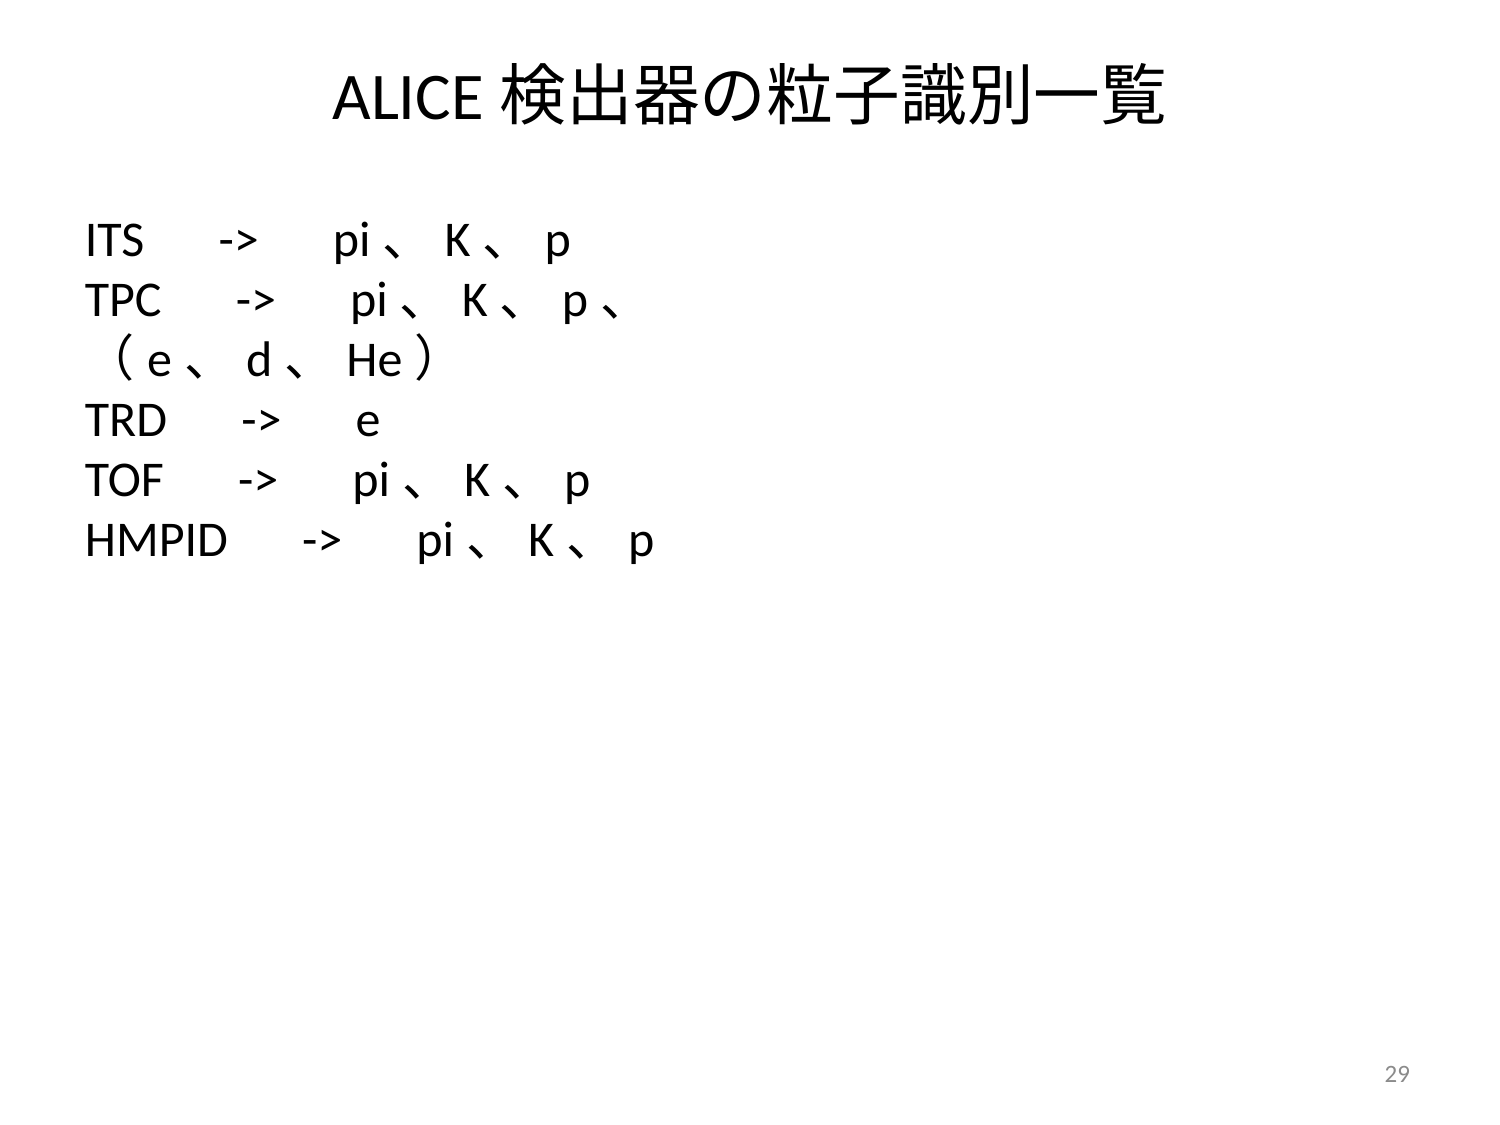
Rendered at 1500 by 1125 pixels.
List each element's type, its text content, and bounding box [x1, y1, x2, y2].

slide_number 29 [1074, 1042, 1425, 1103]
title ALICE検出器の粒子識別一覧 [75, 45, 1425, 141]
text_box ITS -> pi、K、p TPC -> pi、K、p、（e、d、He） TRD -> e TOF -> pi、K、p HMPID -> pi、K、p [70, 199, 786, 574]
